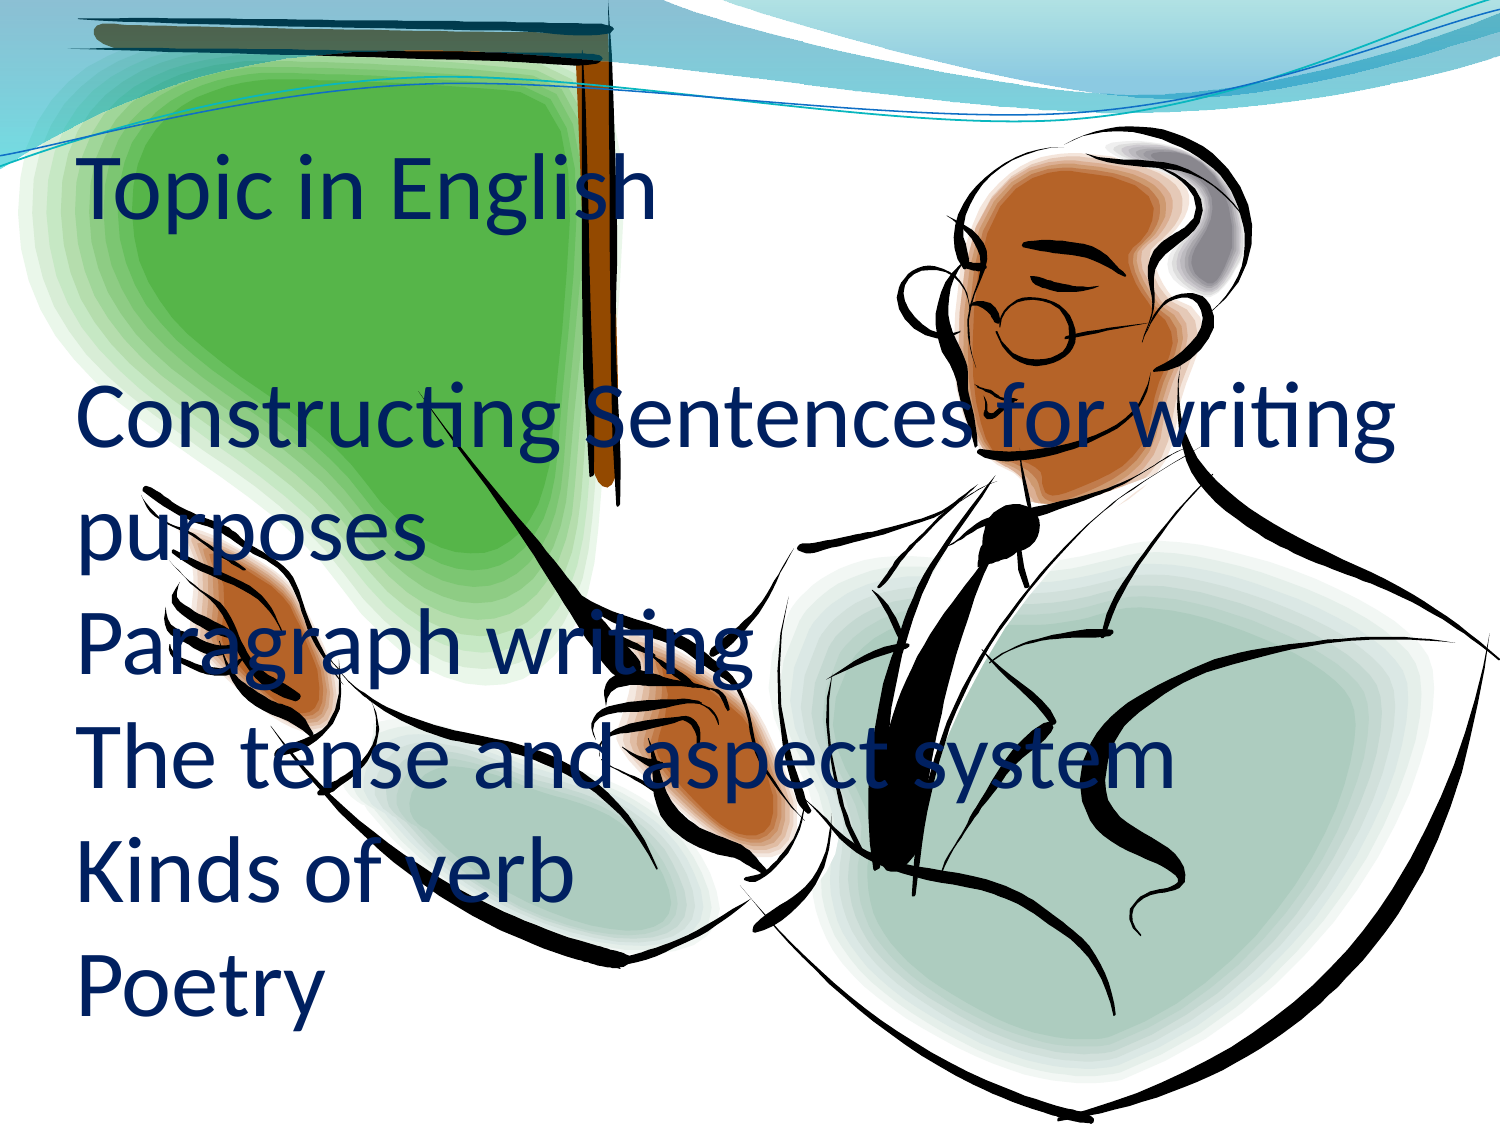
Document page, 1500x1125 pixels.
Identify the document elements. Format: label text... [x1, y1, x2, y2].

title Topic in English Constructing Sentences for writing purposes Paragraph writing The tense and aspect system Kinds of verb Poetry [75, 115, 1425, 1035]
